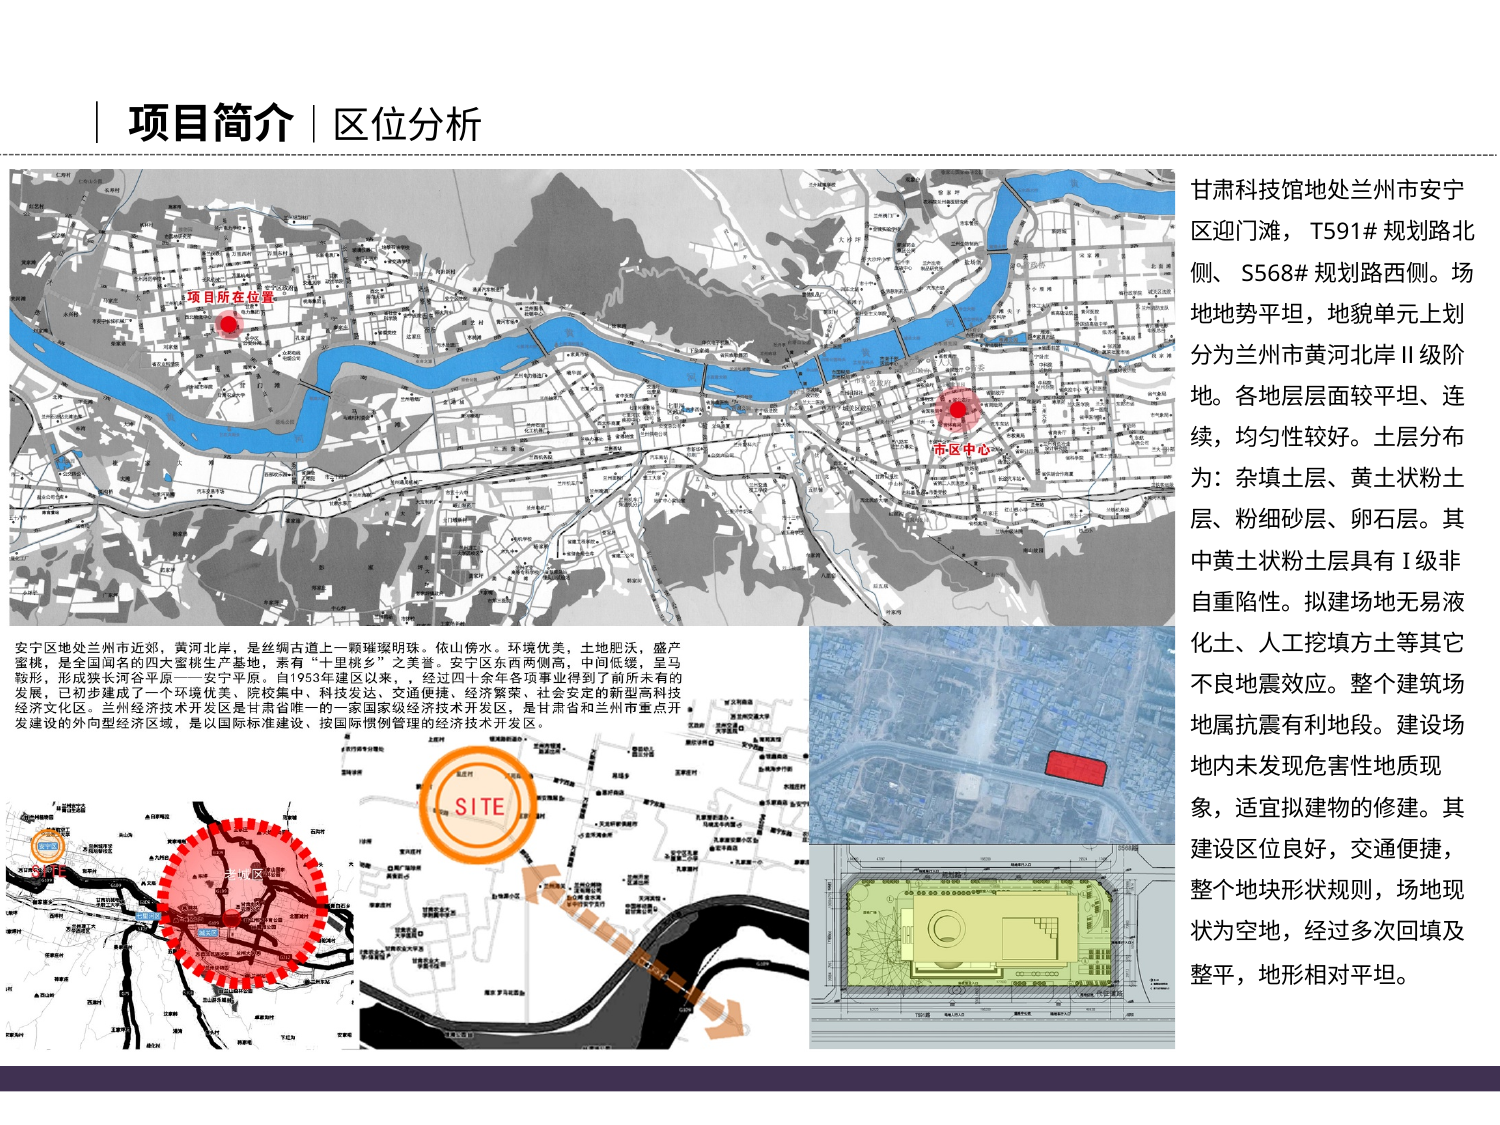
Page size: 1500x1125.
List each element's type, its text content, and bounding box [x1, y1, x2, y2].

text_box 甘肃科技馆地处兰州市安宁区迎门滩，T591#规划路北侧、S568#规划路西侧。场地地势平坦，地貌单元上划分为兰州市黄河北岸Ⅱ级阶地。各地层层面较平坦、连续，均匀性较好。土层分布为：杂填土层、黄土状粉土层、粉细砂层、卵石层。其中黄土状粉土层具有I级非自重陷性。拟建场地无易液化土、人工挖填方土等其它不良地震效应。整个建筑场地属抗震有利地段。建设场地内未发现危害性地质现象，适宜拟建物的修建。其建设区位良好，交通便捷，整个地块形状规则，场地现状为空地，经过多次回填及整平，地形相对平坦。 [1175, 154, 1497, 1032]
text_box [0, 1066, 1500, 1092]
text_box │项目简介│区位分析 [61, 89, 613, 155]
picture [5, 169, 1176, 1052]
